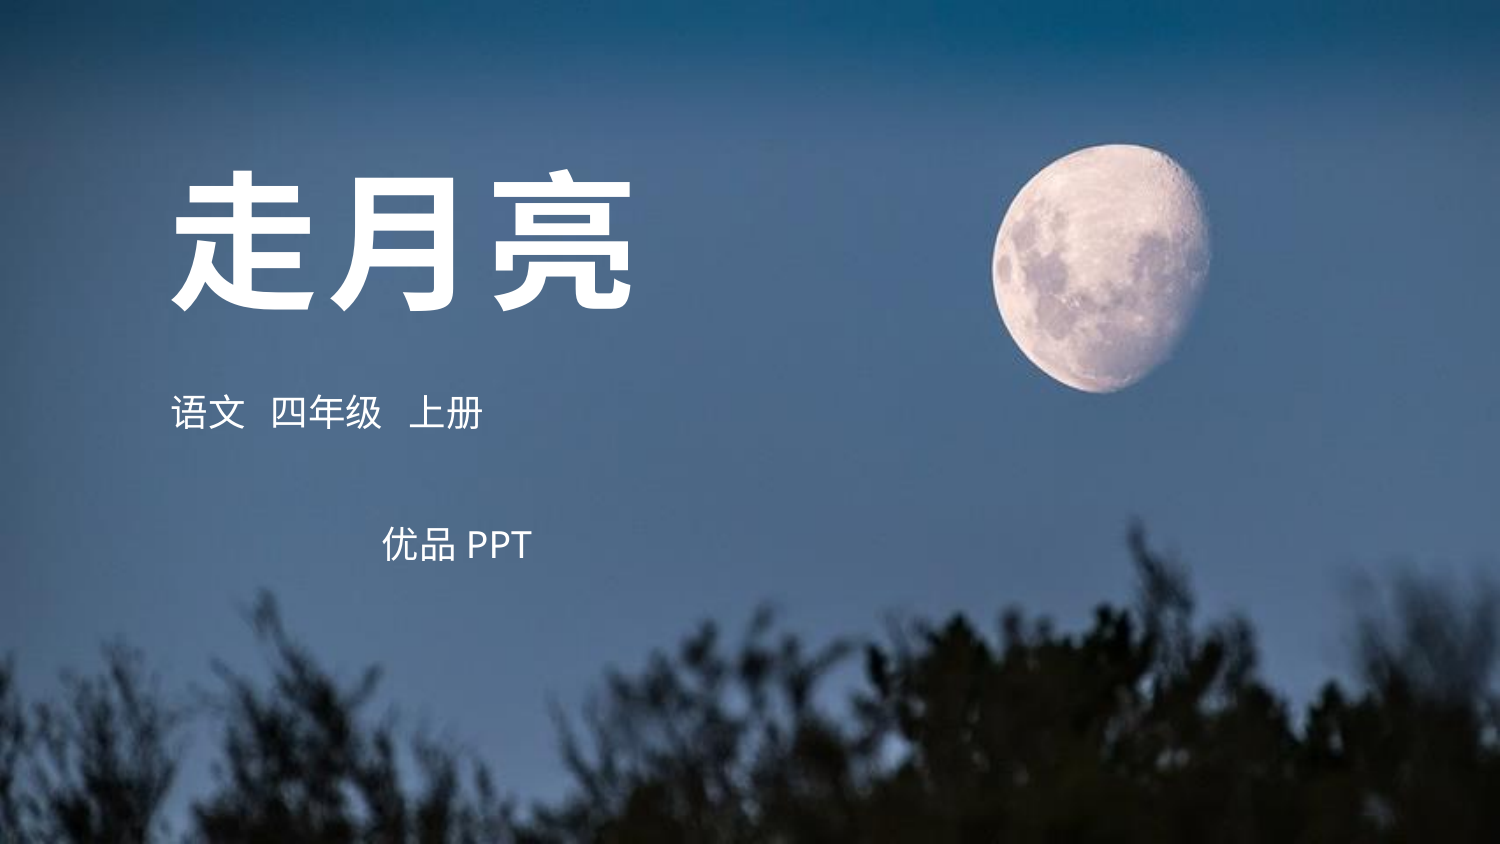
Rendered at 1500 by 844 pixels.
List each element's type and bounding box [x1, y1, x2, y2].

text_box [155, 148, 842, 443]
picture [0, 0, 1500, 844]
